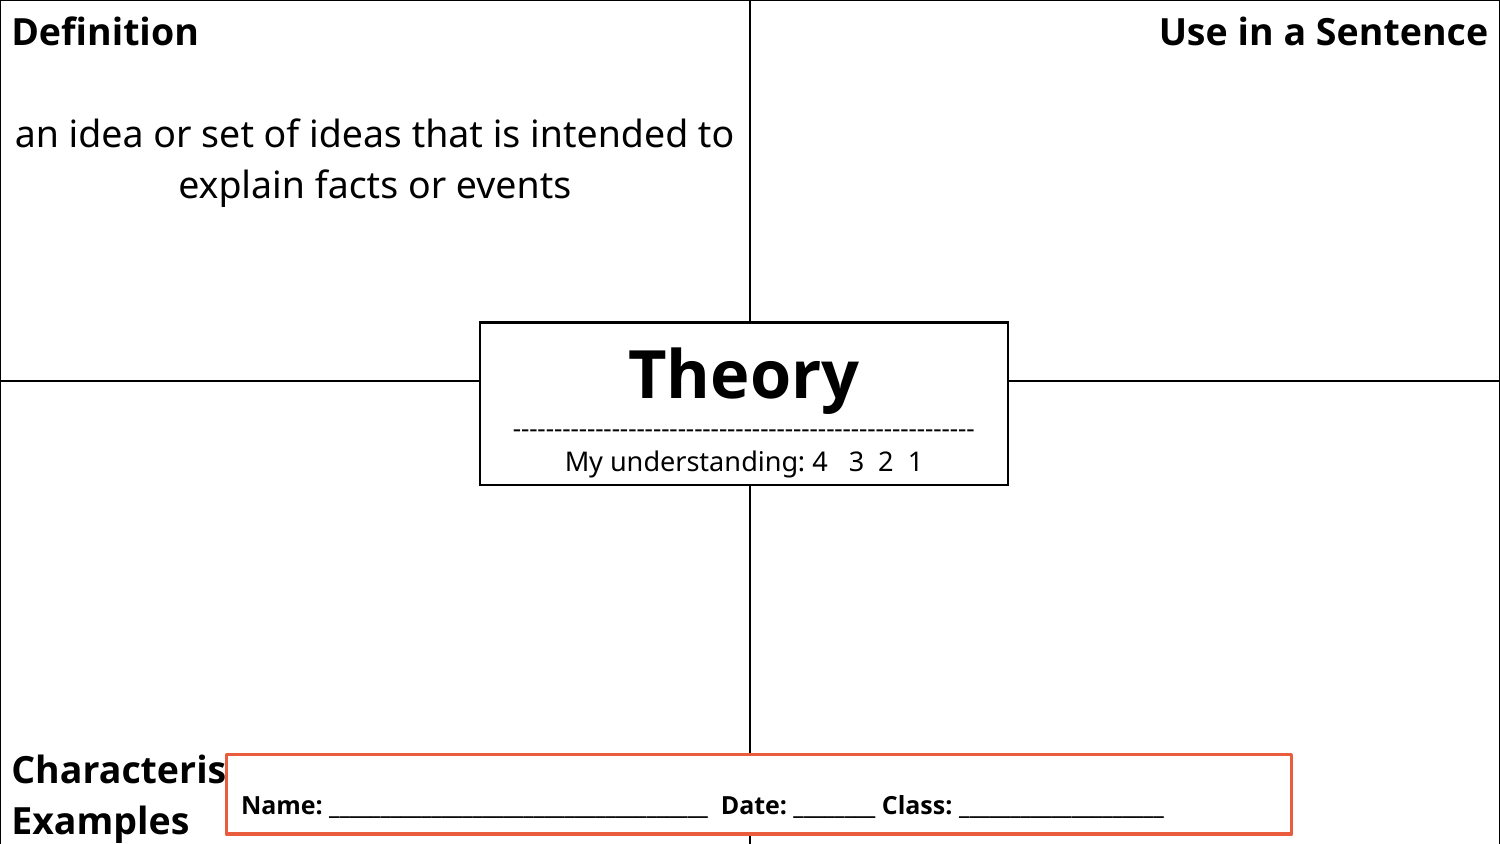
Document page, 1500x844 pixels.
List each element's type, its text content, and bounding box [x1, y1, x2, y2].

table_cell Characteristics/ Examples [1, 382, 749, 844]
text_box Theory -------------------------------------------------------- My understanding: 4 3 2 1 [480, 322, 1008, 486]
table_header Definition an idea or set of ideas that is intended to explain facts or events [1, 1, 749, 380]
table_cell Question [751, 382, 1499, 844]
table_header Use in a Sentence [751, 1, 1499, 380]
text_box Name: _____________________________________ Date: ________ Class: ____________________ [226, 754, 1292, 834]
